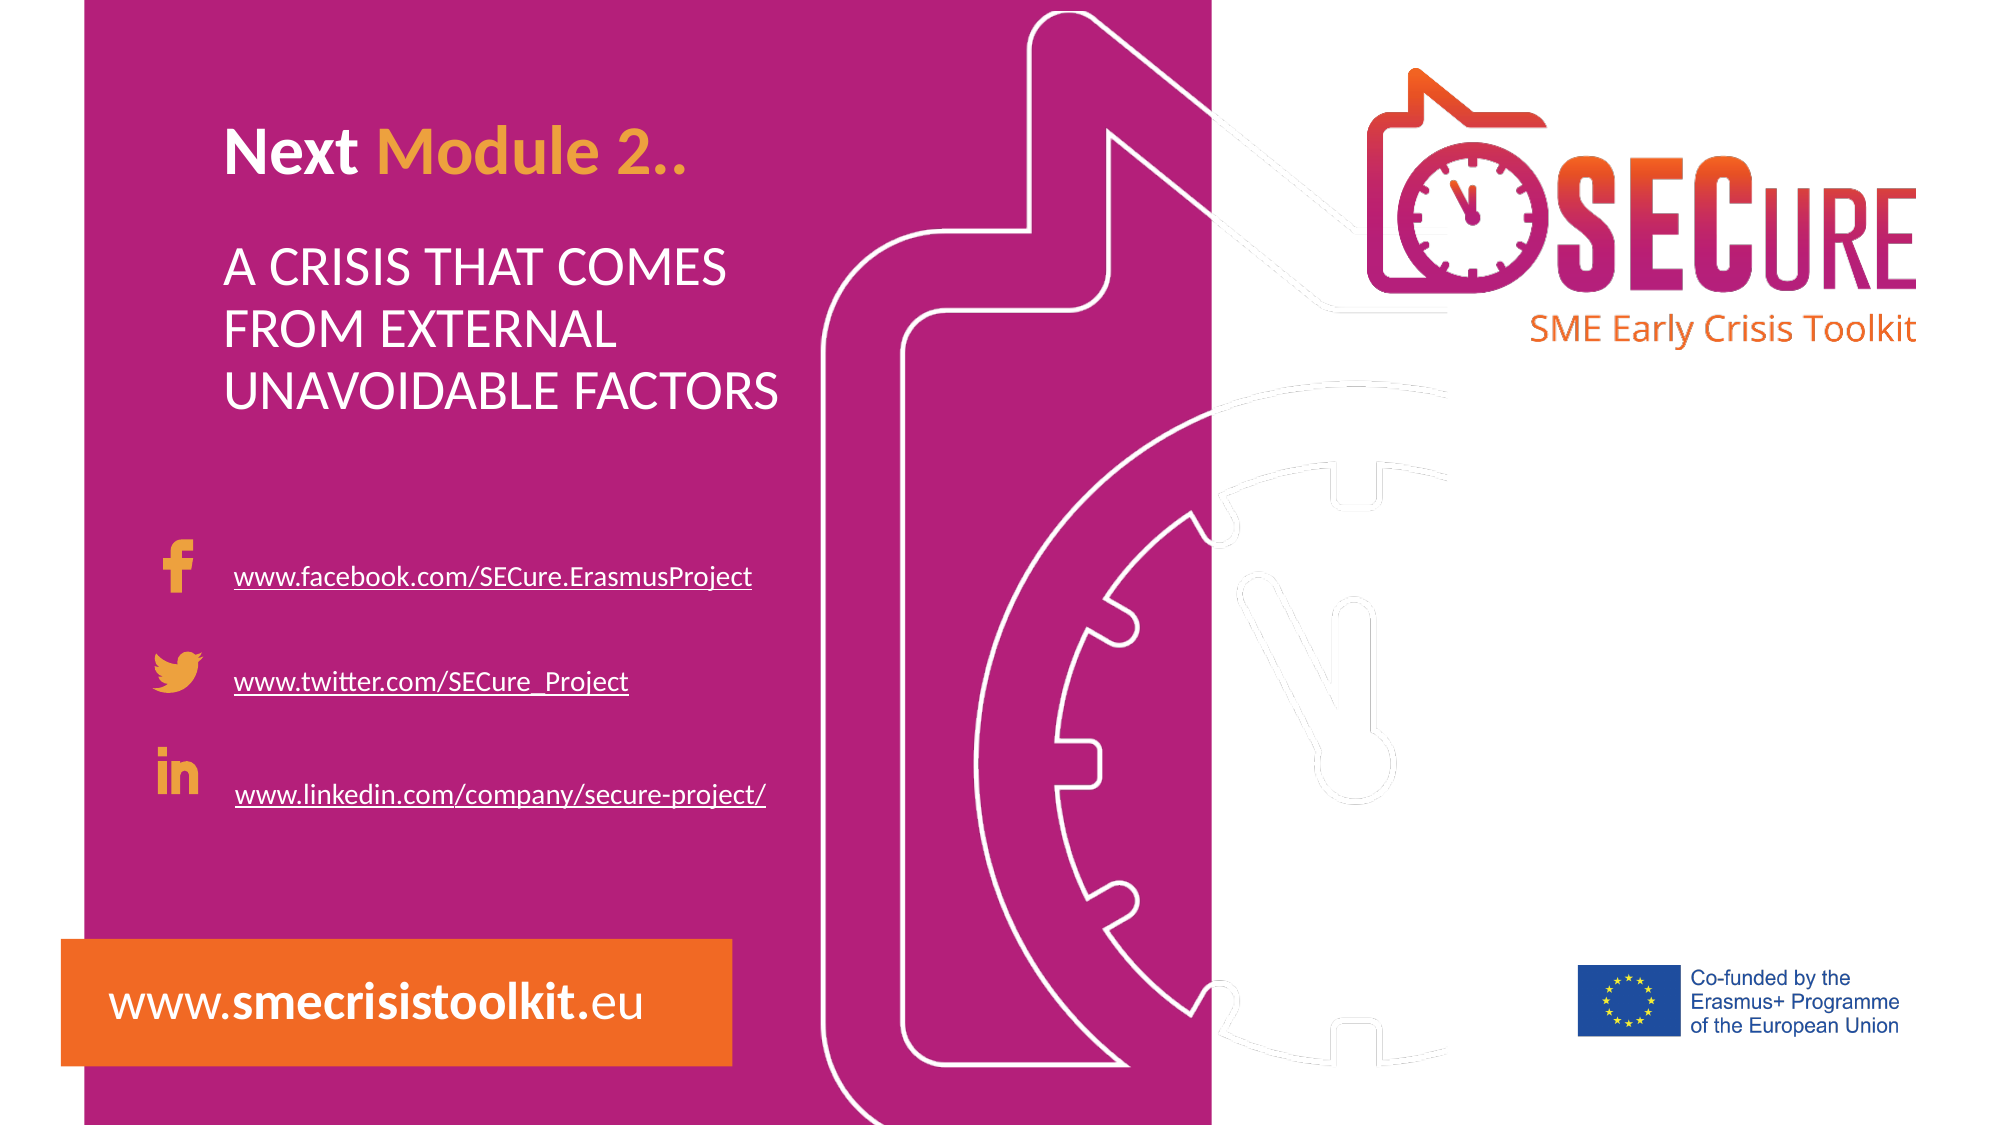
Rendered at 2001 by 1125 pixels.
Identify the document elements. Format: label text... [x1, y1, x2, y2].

list A CRISIS THAT COMES FROM EXTERNAL UNAVOIDABLE FACTORS [208, 229, 798, 433]
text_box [157, 746, 199, 795]
list www.facebook.com/SECure.ErasmusProject [218, 540, 853, 614]
list www.smecrisistoolkit.eu [93, 942, 683, 1063]
text_box [152, 650, 207, 694]
picture [537, 11, 1916, 1125]
list www.twitter.com/SECure_Project [218, 642, 828, 722]
list Next Module 2.. [208, 83, 733, 222]
text_box [163, 539, 194, 593]
list www.linkedin.com/company/secure-project/ [219, 748, 789, 842]
